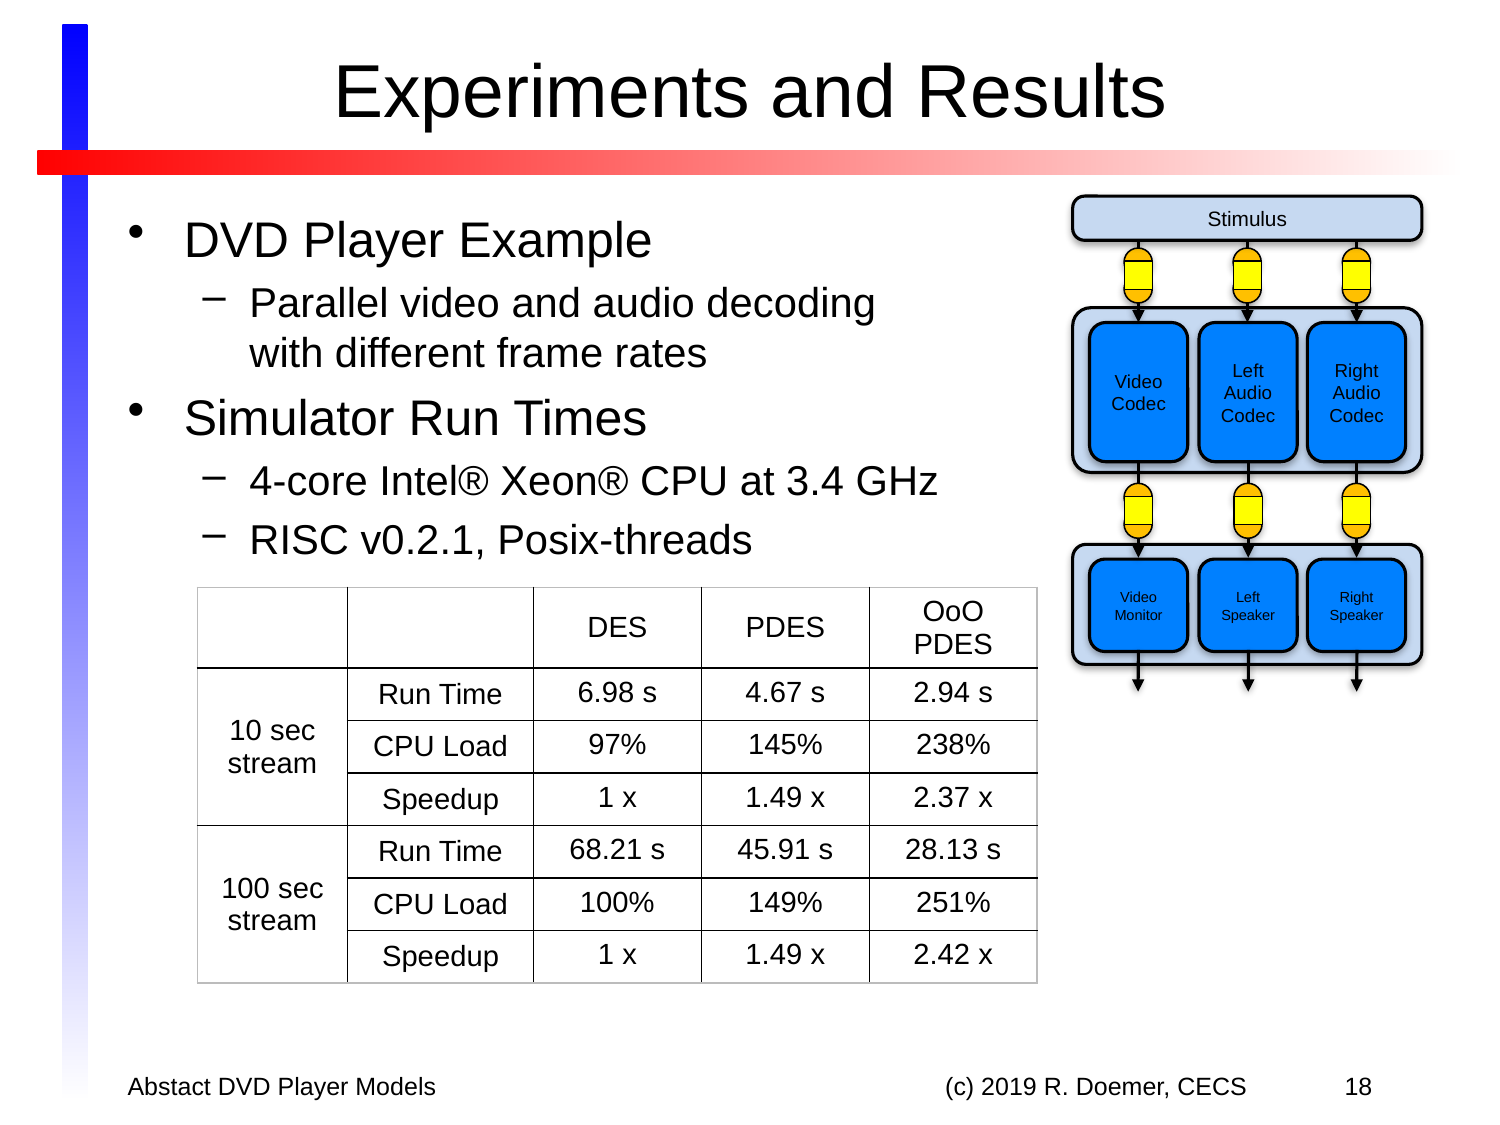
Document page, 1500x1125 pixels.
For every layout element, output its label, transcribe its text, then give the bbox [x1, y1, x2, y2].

table_cell 45.91 s [702, 826, 869, 877]
table_cell 4.67 s [702, 669, 869, 720]
table_cell 2.94 s [870, 669, 1036, 720]
table_cell CPU Load [348, 879, 533, 930]
title Experiments and Results [112, 24, 1388, 150]
table_cell 68.21 s [534, 826, 701, 877]
table_cell 1 x [534, 931, 701, 982]
table_cell 28.13 s [870, 826, 1036, 877]
table_cell Run Time [348, 669, 533, 720]
table_cell 1.49 x [702, 931, 869, 982]
table_cell 10 sec stream [198, 669, 347, 825]
table_header DES [534, 588, 701, 667]
list DVD Player Example Parallel video and audio decoding with different frame rates Simulator Run Times 4-core Intel® Xeon® CPU at 3.4 GHz RISC v0.2.1, Posix-threads [112, 200, 1388, 1025]
table_cell 145% [702, 721, 869, 772]
table_header OoO PDES [870, 588, 1036, 667]
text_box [1072, 195, 1423, 692]
table_cell Speedup [348, 931, 533, 982]
slide_number Abstact DVD Player Models [112, 1062, 774, 1100]
table_cell 1.49 x [702, 774, 869, 825]
footer (c) 2019 R. Doemer, CECS [774, 1062, 1263, 1100]
table_header [198, 588, 347, 667]
table_cell Run Time [348, 826, 533, 877]
table_cell 100 sec stream [198, 826, 347, 982]
slide_number 18 [1287, 1062, 1388, 1100]
table_cell Speedup [348, 774, 533, 825]
table_cell 251% [870, 879, 1036, 930]
table_header PDES [702, 588, 869, 667]
table_cell 6.98 s [534, 669, 701, 720]
table_cell 97% [534, 721, 701, 772]
table_cell CPU Load [348, 721, 533, 772]
table_cell 238% [870, 721, 1036, 772]
table_cell 100% [534, 879, 701, 930]
table_header [348, 588, 533, 667]
table_cell 2.37 x [870, 774, 1036, 825]
table_cell 2.42 x [870, 931, 1036, 982]
table_cell 149% [702, 879, 869, 930]
table_cell 1 x [534, 774, 701, 825]
